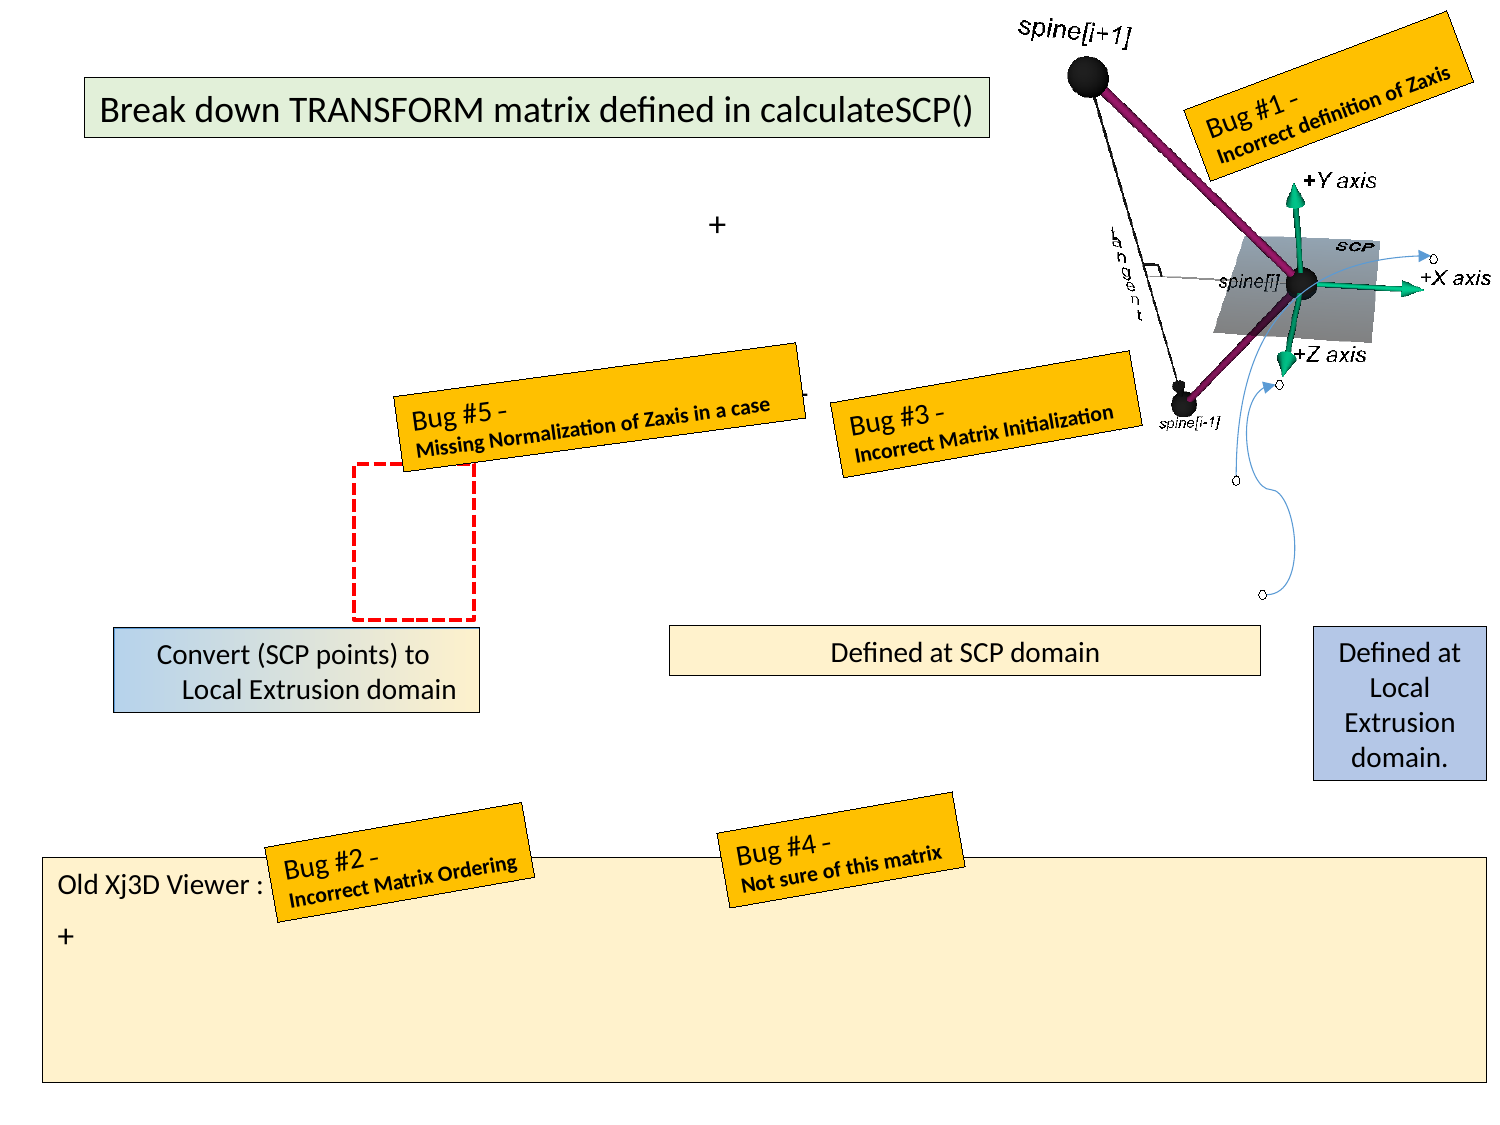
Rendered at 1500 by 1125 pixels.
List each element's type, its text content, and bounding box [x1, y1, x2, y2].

text_box [1232, 475, 1240, 486]
text_box Old Xj3D Viewer : [42, 857, 1487, 1083]
text_box Bug #2 – Incorrect Matrix Ordering [264, 802, 535, 923]
text_box Convert (SCP points) to Local Extrusion domain [113, 627, 480, 713]
picture [1013, 13, 1495, 431]
text_box [354, 464, 475, 620]
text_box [1266, 384, 1276, 595]
text_box [1258, 590, 1267, 600]
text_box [1223, 268, 1444, 464]
text_box Defined at Local Extrusion domain. [1313, 626, 1487, 781]
text_box Break down TRANSFORM matrix defined in calculateSCP() [84, 77, 990, 138]
text_box Bug #4 – Not sure of this matrix [716, 791, 966, 908]
text_box Defined at SCP domain [669, 625, 1261, 676]
text_box Bug #3 – Incorrect Matrix Initialization [830, 370, 1111, 478]
text_box Bug #5 – Missing Normalization of Zaxis in a case [393, 342, 806, 472]
